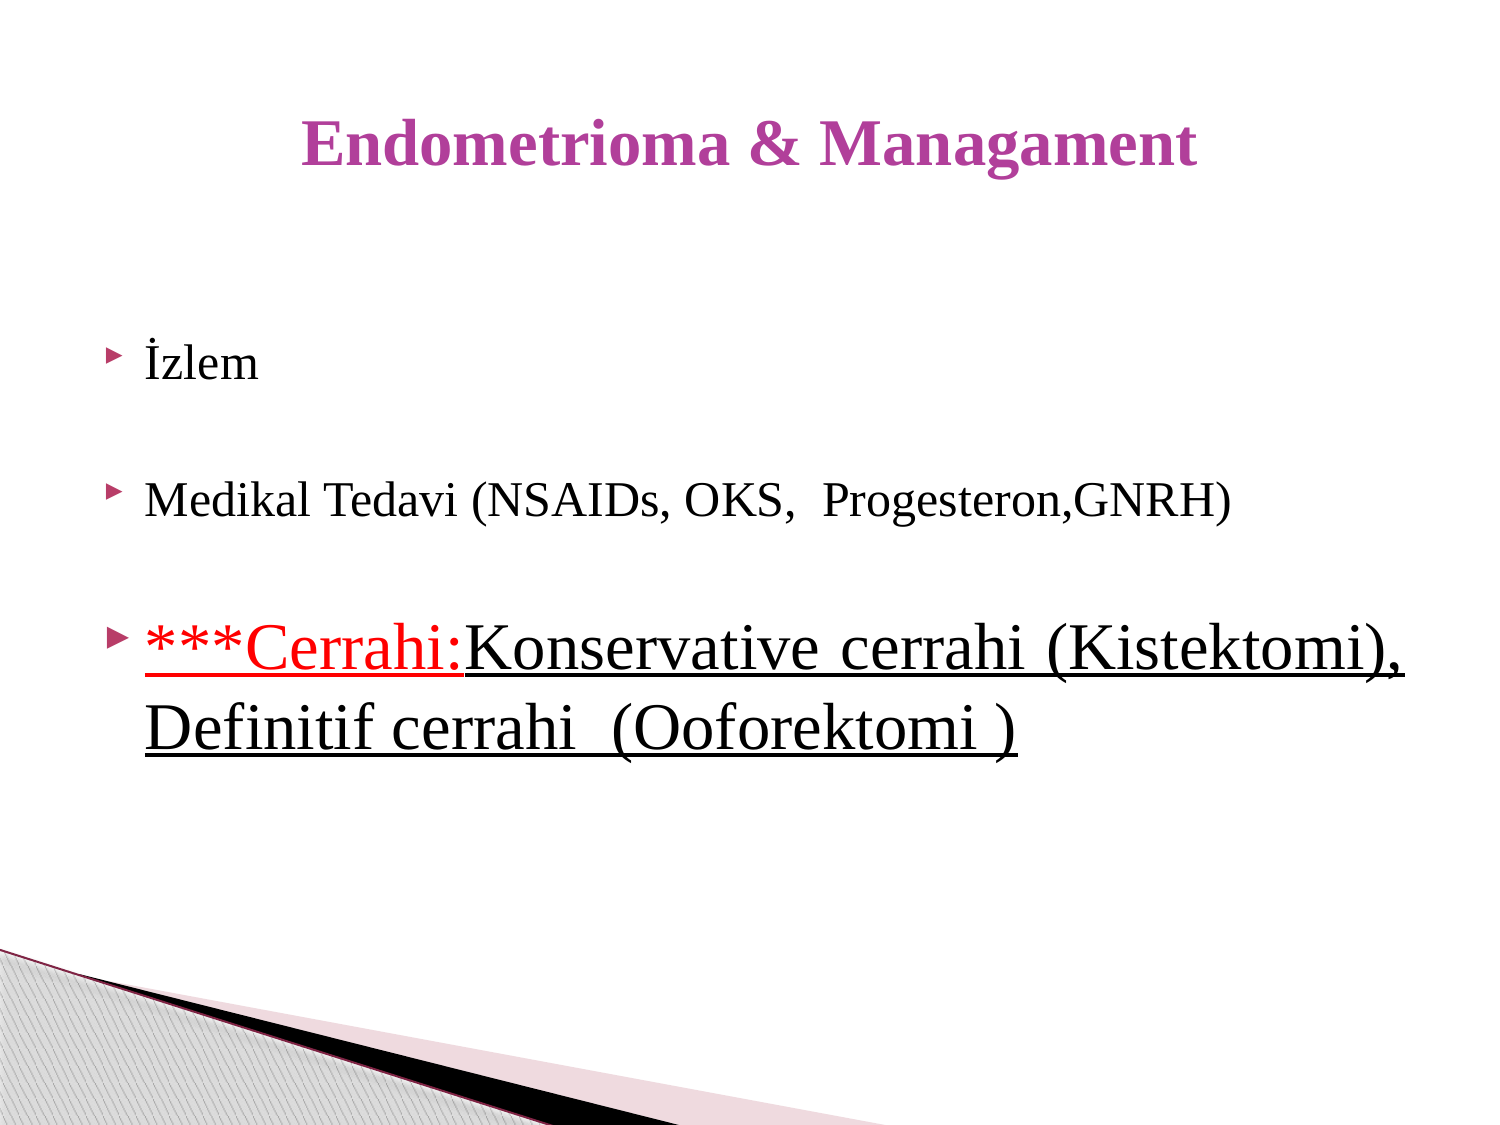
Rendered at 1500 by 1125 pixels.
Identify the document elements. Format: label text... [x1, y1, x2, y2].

list İzlem Medikal Tedavi (NSAIDs, OKS, Progesteron,GNRH) ***Cerrahi:Konservative cerrahi (Kistektomi), Definitif cerrahi (Ooforektomi ) [70, 246, 1421, 989]
title Endometrioma & Managament [75, 45, 1425, 233]
